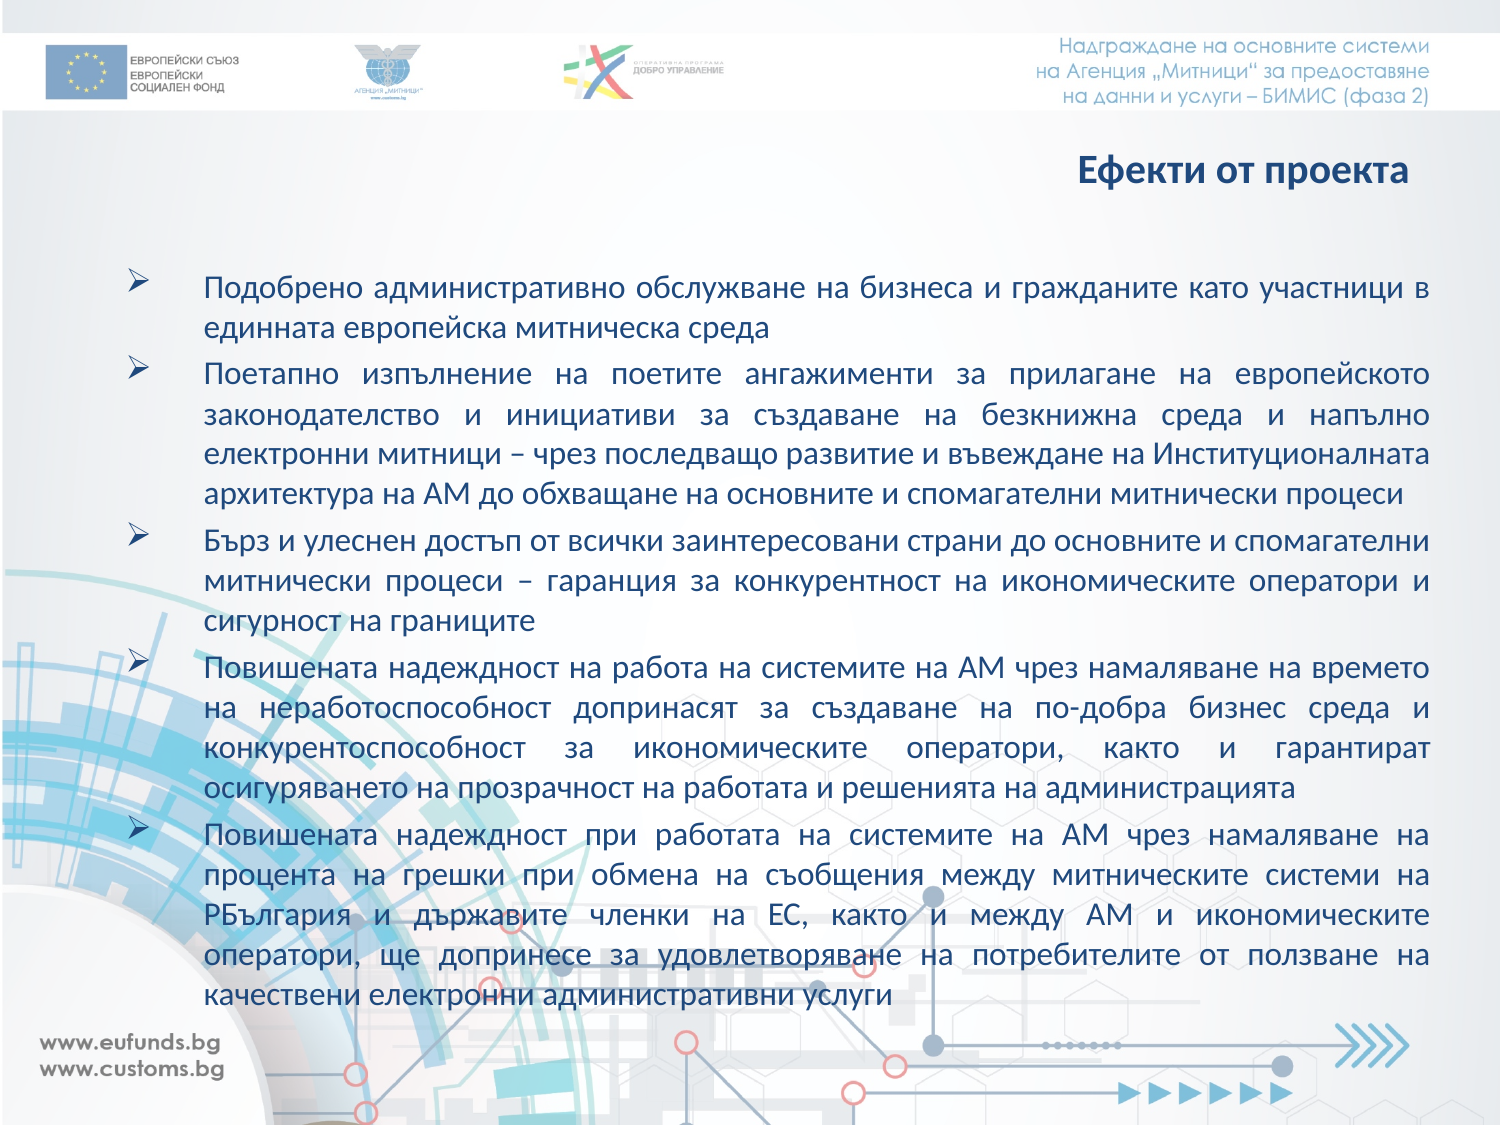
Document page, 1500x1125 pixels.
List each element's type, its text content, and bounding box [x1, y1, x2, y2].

text_box Подобрено административно обслужване на бизнеса и гражданите като участници в единната европейска митническа среда Поетапно изпълнение на поетите ангажименти за прилагане на европейското законодателство и инициативи за създаване на безкнижна среда и напълно електронни митници – чрез последващо развитие и въвеждане на Институционалната архитектура на АМ до обхващане на основните и спомагателни митнически процеси Бърз и улеснен достъп от всички заинтересовани страни до основните и спомагателни митнически процеси – гаранция за конкурентност на икономическите оператори и сигурност на границите Повишената надеждност на работа на системите на АМ чрез намаляване на времето на неработоспособност допринасят за създаване на по-добра бизнес среда и конкурентоспособност за икономическите оператори, както и гарантират осигуряването на прозрачност на работата и решенията на администрацията Повишената надеждност при работата на системите на АМ чрез намаляване на процента на грешки при обмена на съобщения между митническите системи на РБългария и държавите членки на ЕС, както и между АМ и икономическите оператори, ще допринесе за удовлетворяване на потребителите от ползване на качествени електронни административни услуги [64, 196, 1447, 1047]
text_box Ефекти от проекта [832, 101, 1425, 196]
